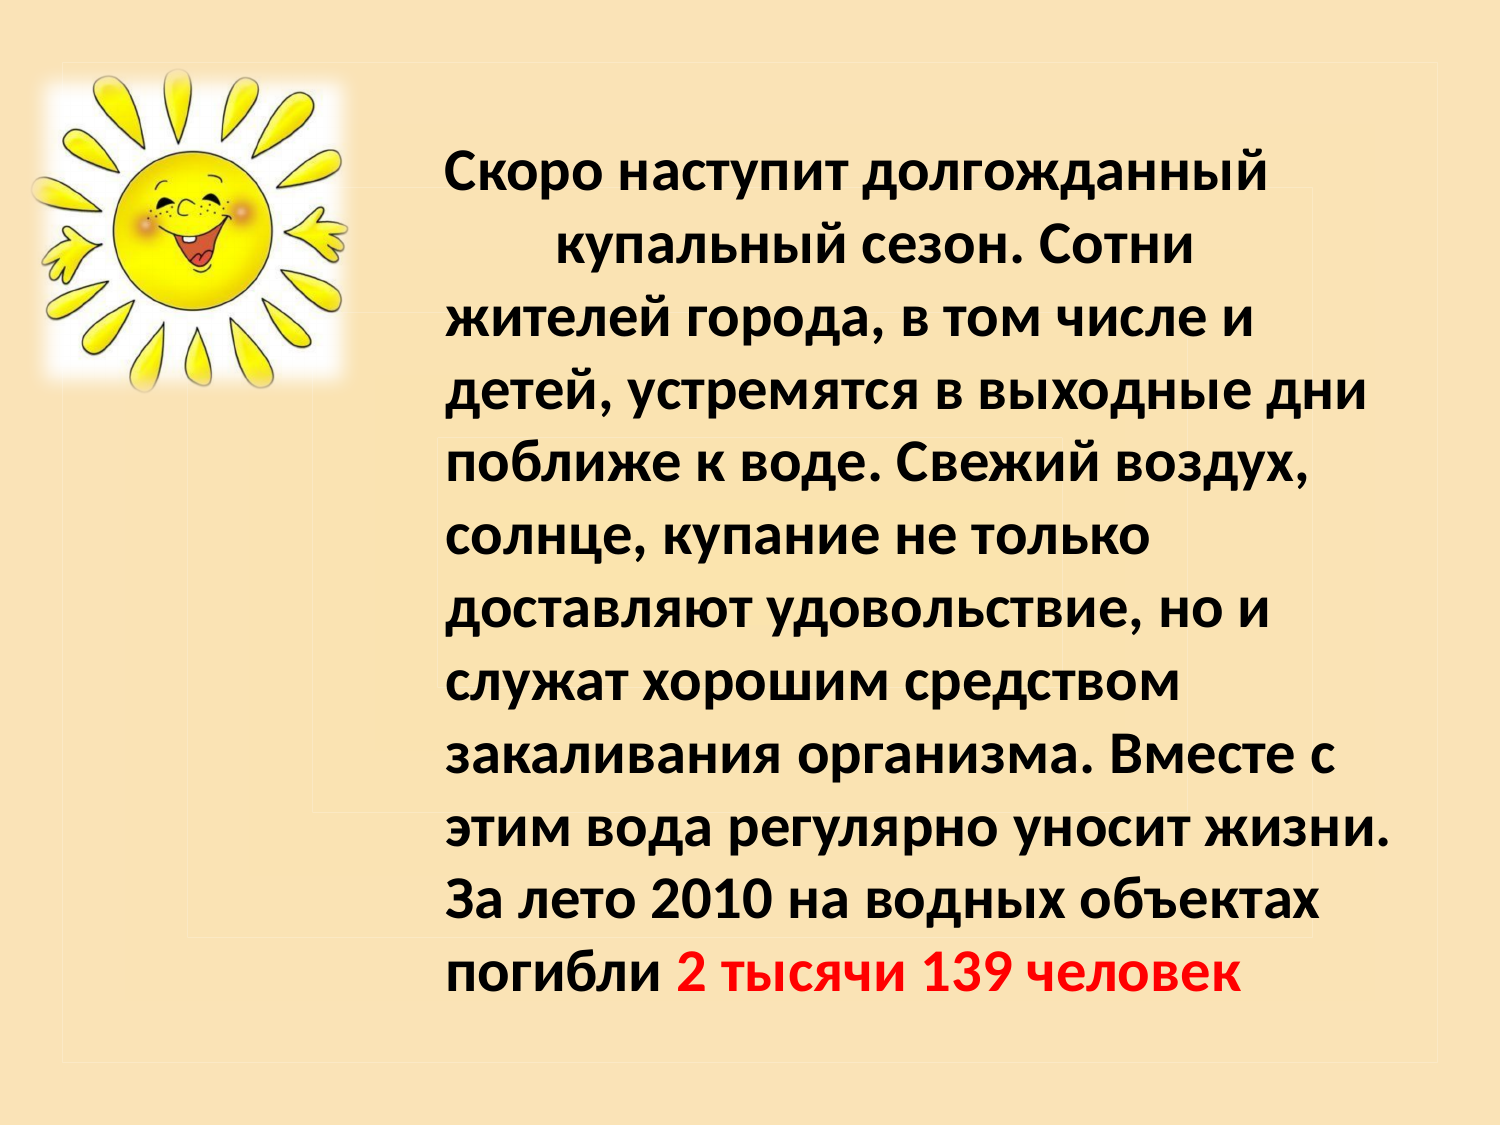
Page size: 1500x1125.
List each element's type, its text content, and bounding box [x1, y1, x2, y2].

picture [24, 62, 363, 401]
list Скоро наступит долгожданный купальный сезон. Сотни жителей города, в том числе и детей, устремятся в выходные дни поближе к воде. Свежий воздух, солнце, купание не только доставляют удовольствие, но и служат хорошим средством закаливания организма. Вместе с этим вода регулярно уносит жизни. За лето 2010 на водных объектах погибли 2 тысячи 139 человек [375, 37, 1425, 1063]
